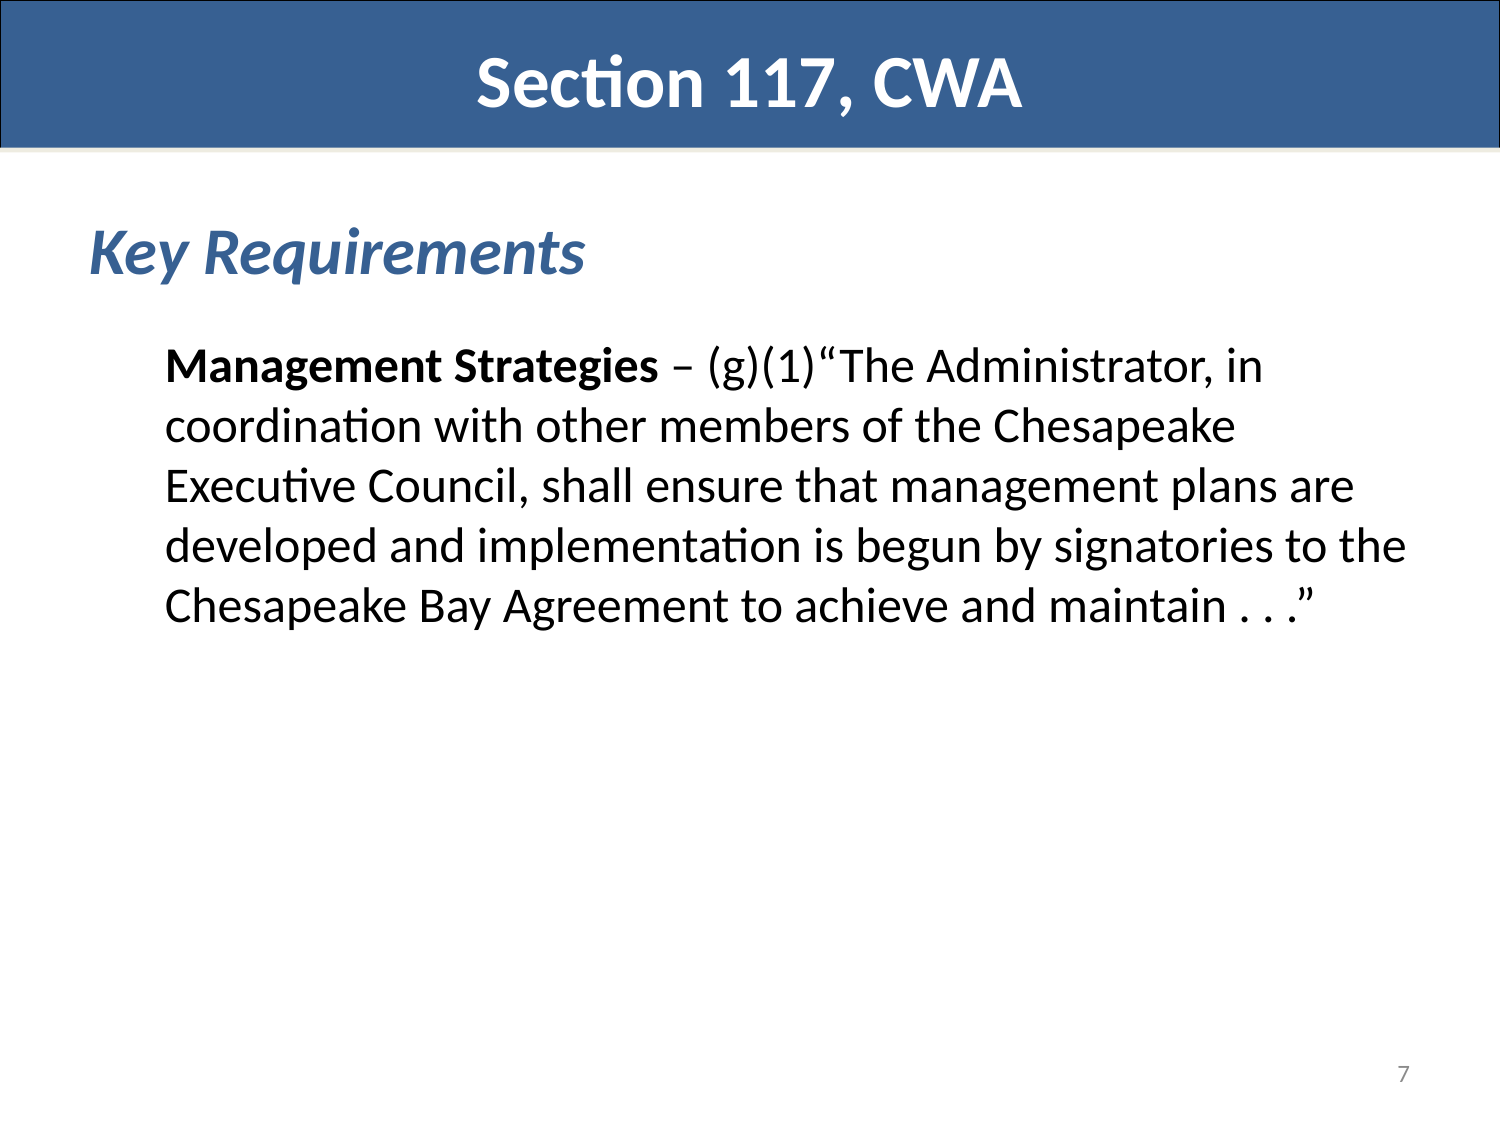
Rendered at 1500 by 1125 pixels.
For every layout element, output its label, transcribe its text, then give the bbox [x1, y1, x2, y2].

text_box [0, 0, 1500, 151]
text_box Key Requirements Management Strategies – (g)(1)“The Administrator, in coordination with other members of the Chesapeake Executive Council, shall ensure that management plans are developed and implementation is begun by signatories to the Chesapeake Bay Agreement to achieve and maintain . . .” [74, 200, 1425, 1000]
slide_number 7 [1074, 1042, 1425, 1103]
